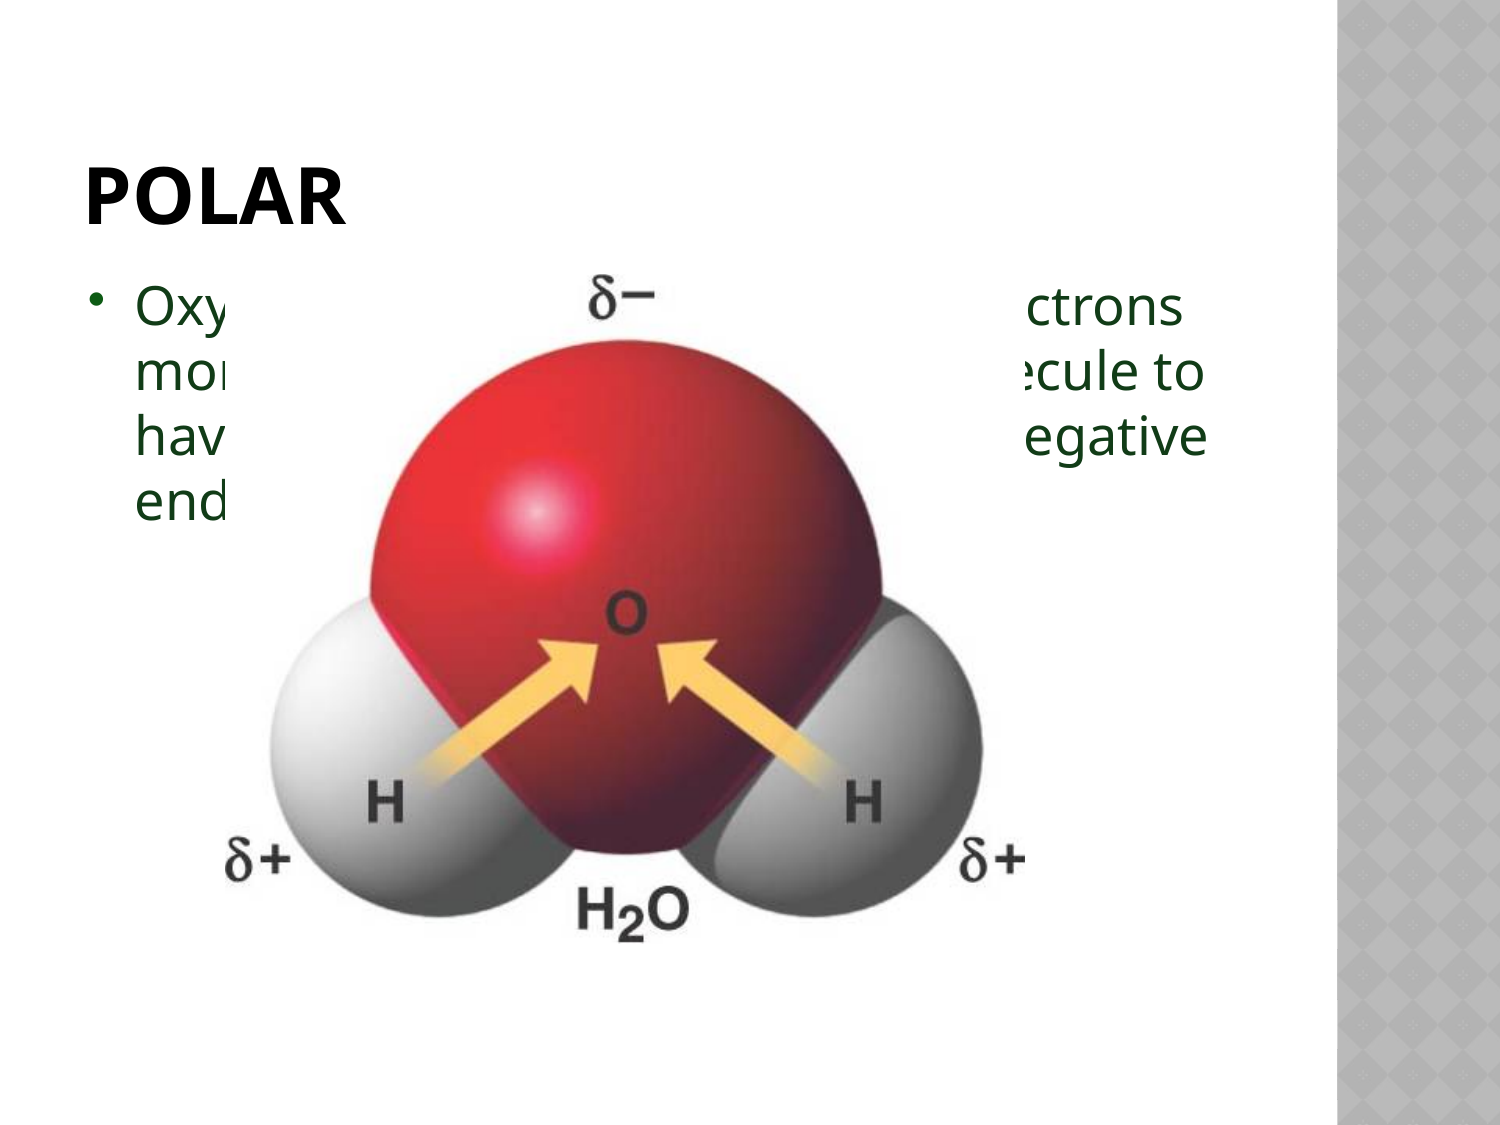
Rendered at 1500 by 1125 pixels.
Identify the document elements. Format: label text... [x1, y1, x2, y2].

list Oxygen is a bully and keeps the electrons more to their side. Causes the molecule to have a slight positive and a slight negative end [75, 264, 1263, 1059]
picture [224, 274, 1026, 945]
title POLAR [75, 52, 1263, 240]
